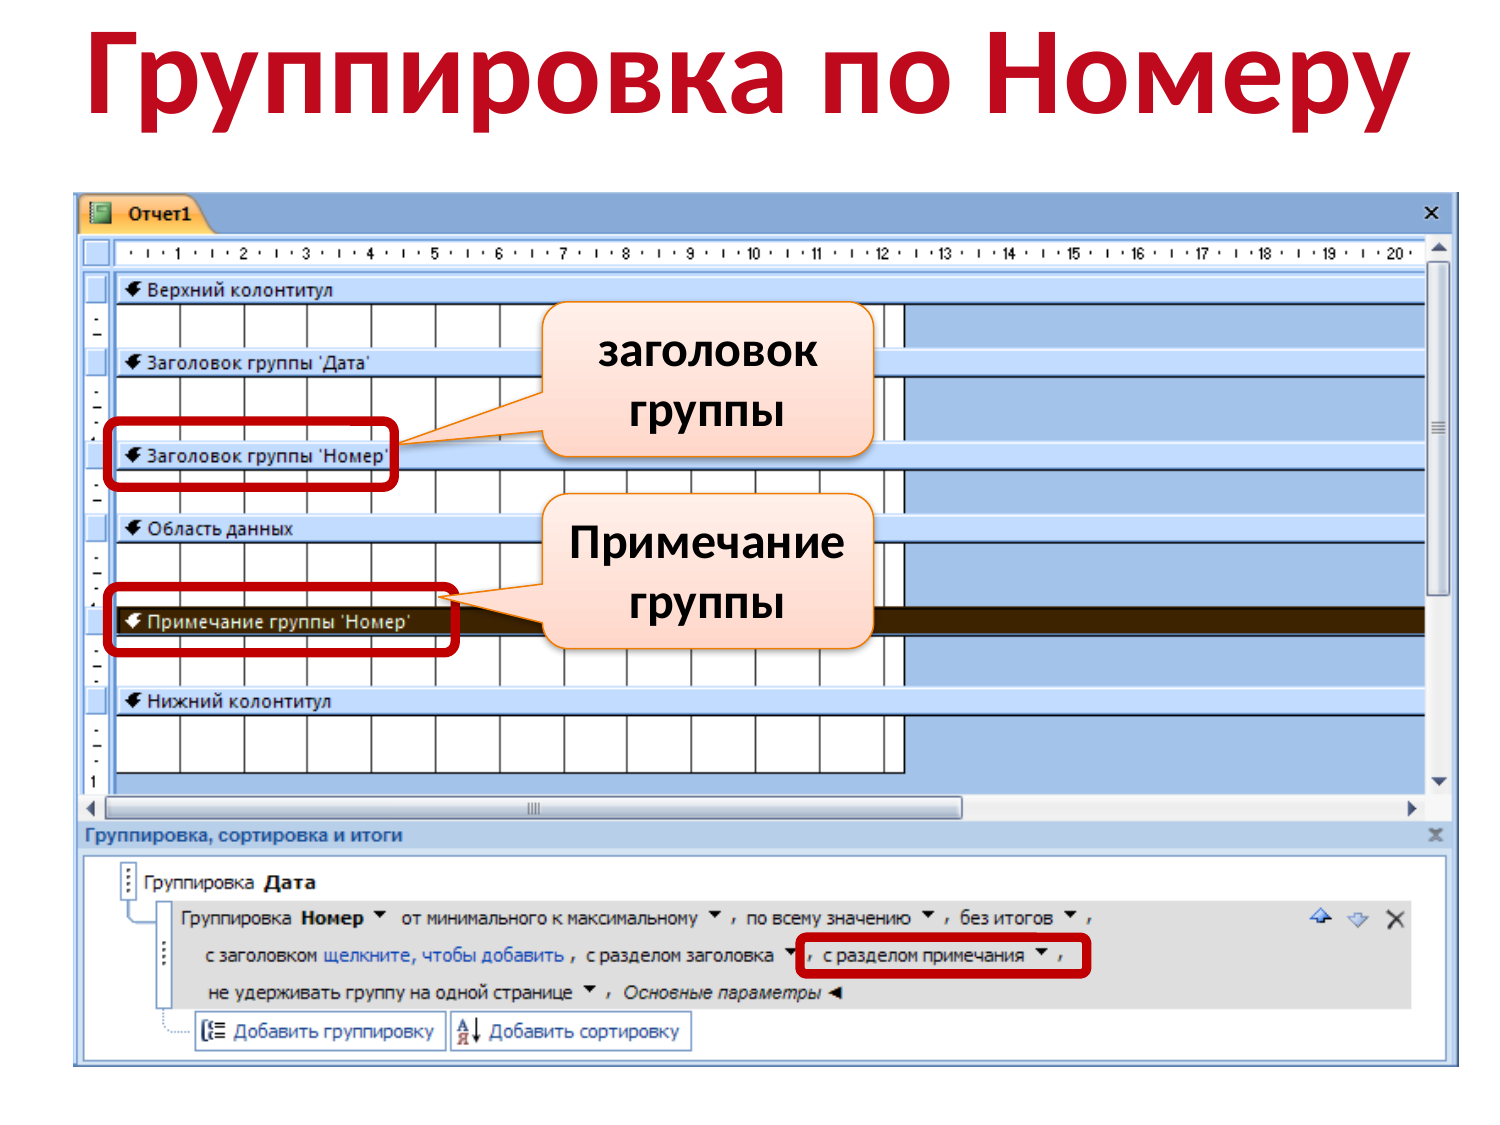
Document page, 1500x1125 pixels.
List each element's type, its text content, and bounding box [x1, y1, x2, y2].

title Группировка по Номеру [0, 0, 1500, 127]
picture [73, 192, 1459, 1067]
